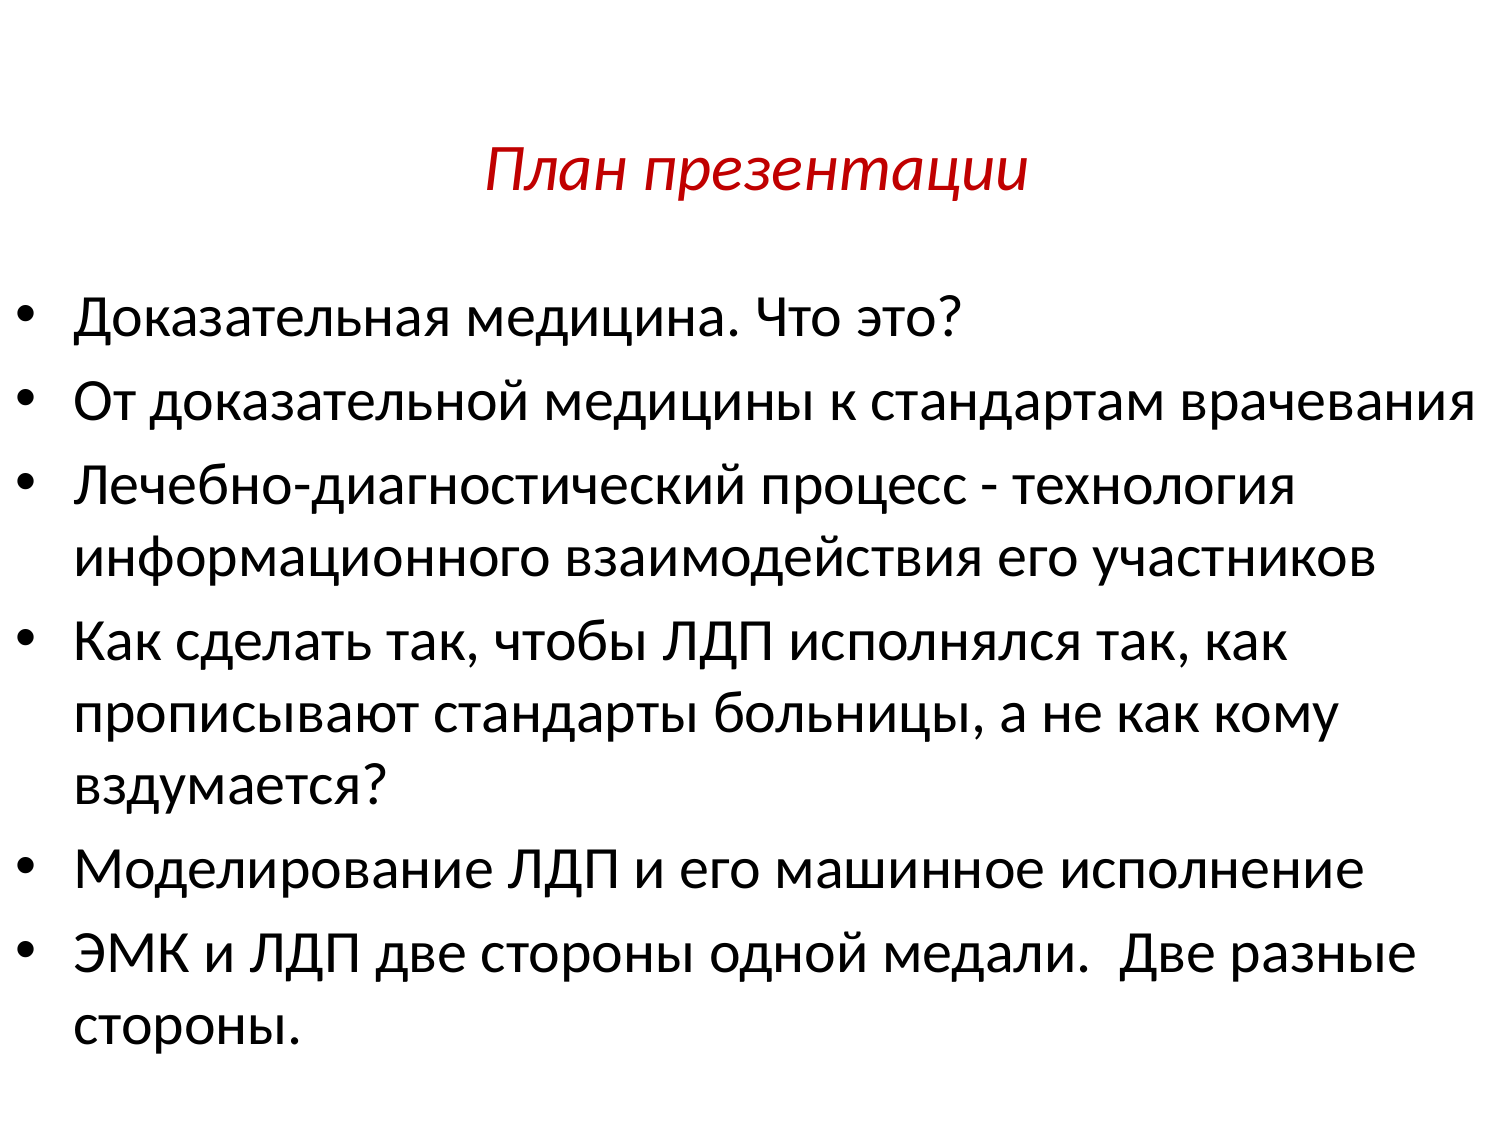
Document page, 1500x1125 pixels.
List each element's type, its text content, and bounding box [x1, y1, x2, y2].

list Доказательная медицина. Что это? От доказательной медицины к стандартам врачевания Лечебно-диагностический процесс - технология информационного взаимодействия его участников Как сделать так, чтобы ЛДП исполнялся так, как прописывают стандарты больницы, а не как кому вздумается? Моделирование ЛДП и его машинное исполнение ЭМК и ЛДП две стороны одной медали. Две разные стороны. [0, 269, 1500, 1085]
title План презентации [70, 82, 1444, 247]
